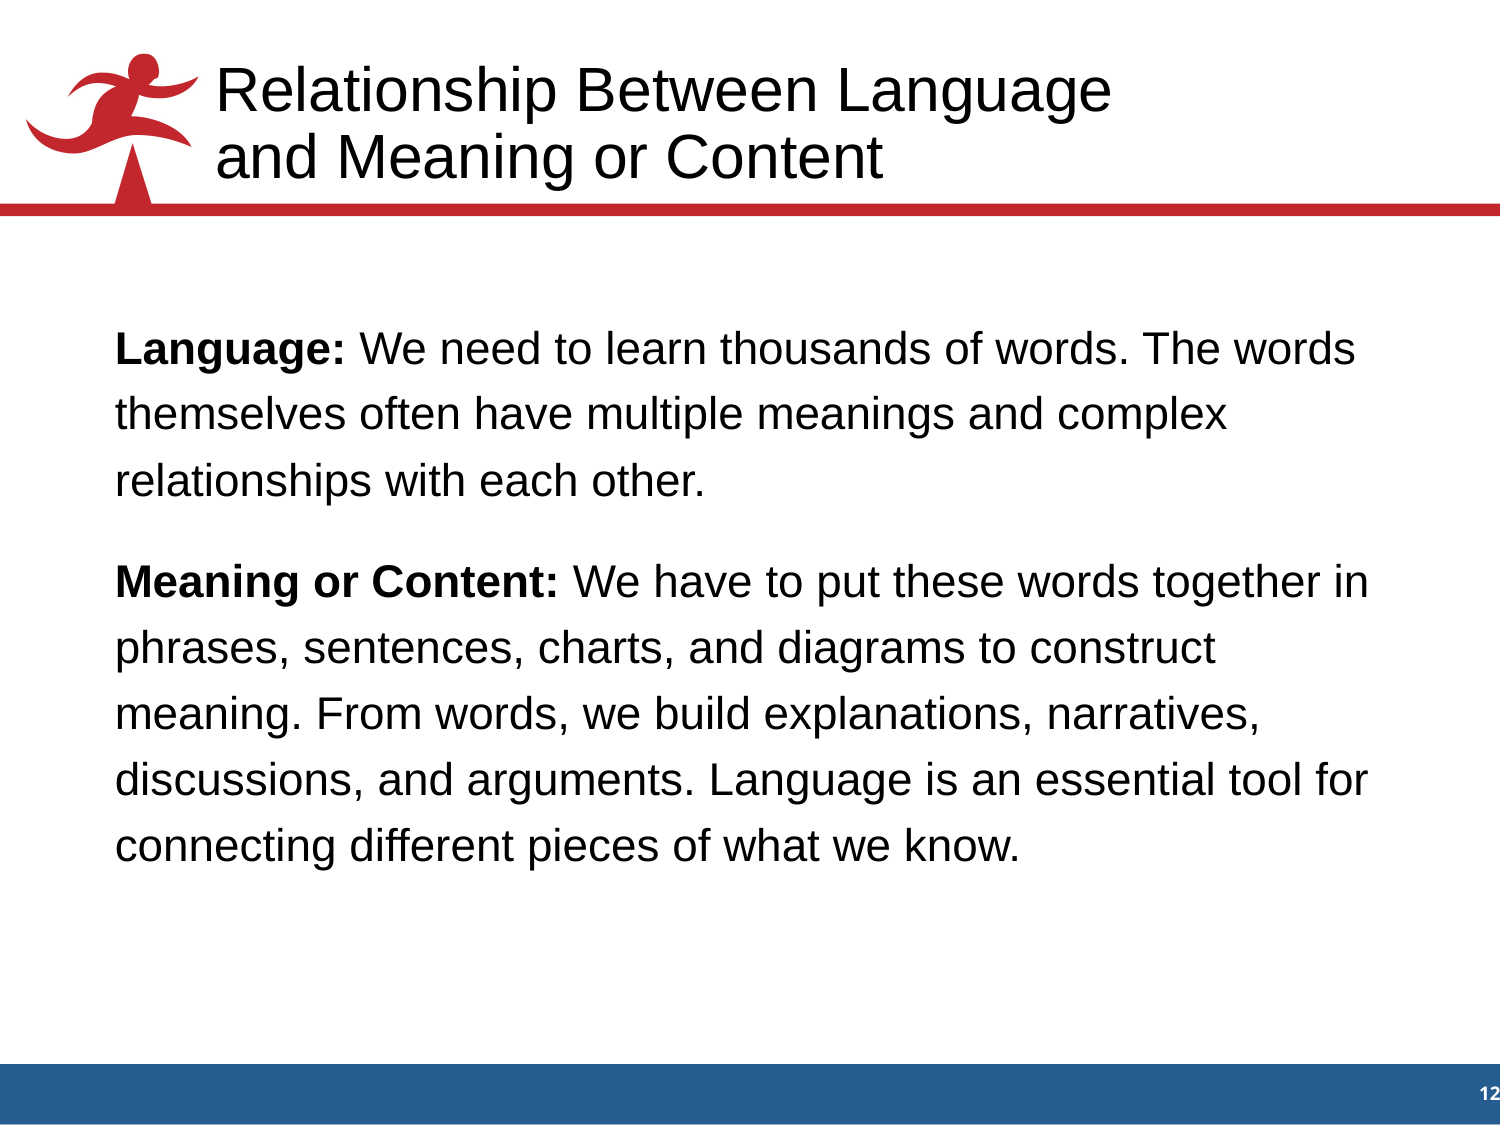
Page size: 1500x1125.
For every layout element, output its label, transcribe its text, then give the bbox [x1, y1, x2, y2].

list Language: We need to learn thousands of words. The words themselves often have multiple meanings and complex relationships with each other. Meaning or Content: We have to put these words together in phrases, sentences, charts, and diagrams to construct meaning. From words, we build explanations, narratives, discussions, and arguments. Language is an essential tool for connecting different pieces of what we know. [99, 299, 1400, 949]
picture [0, 0, 1500, 1125]
title Relationship Between Language and Meaning or Content [200, 24, 1425, 200]
